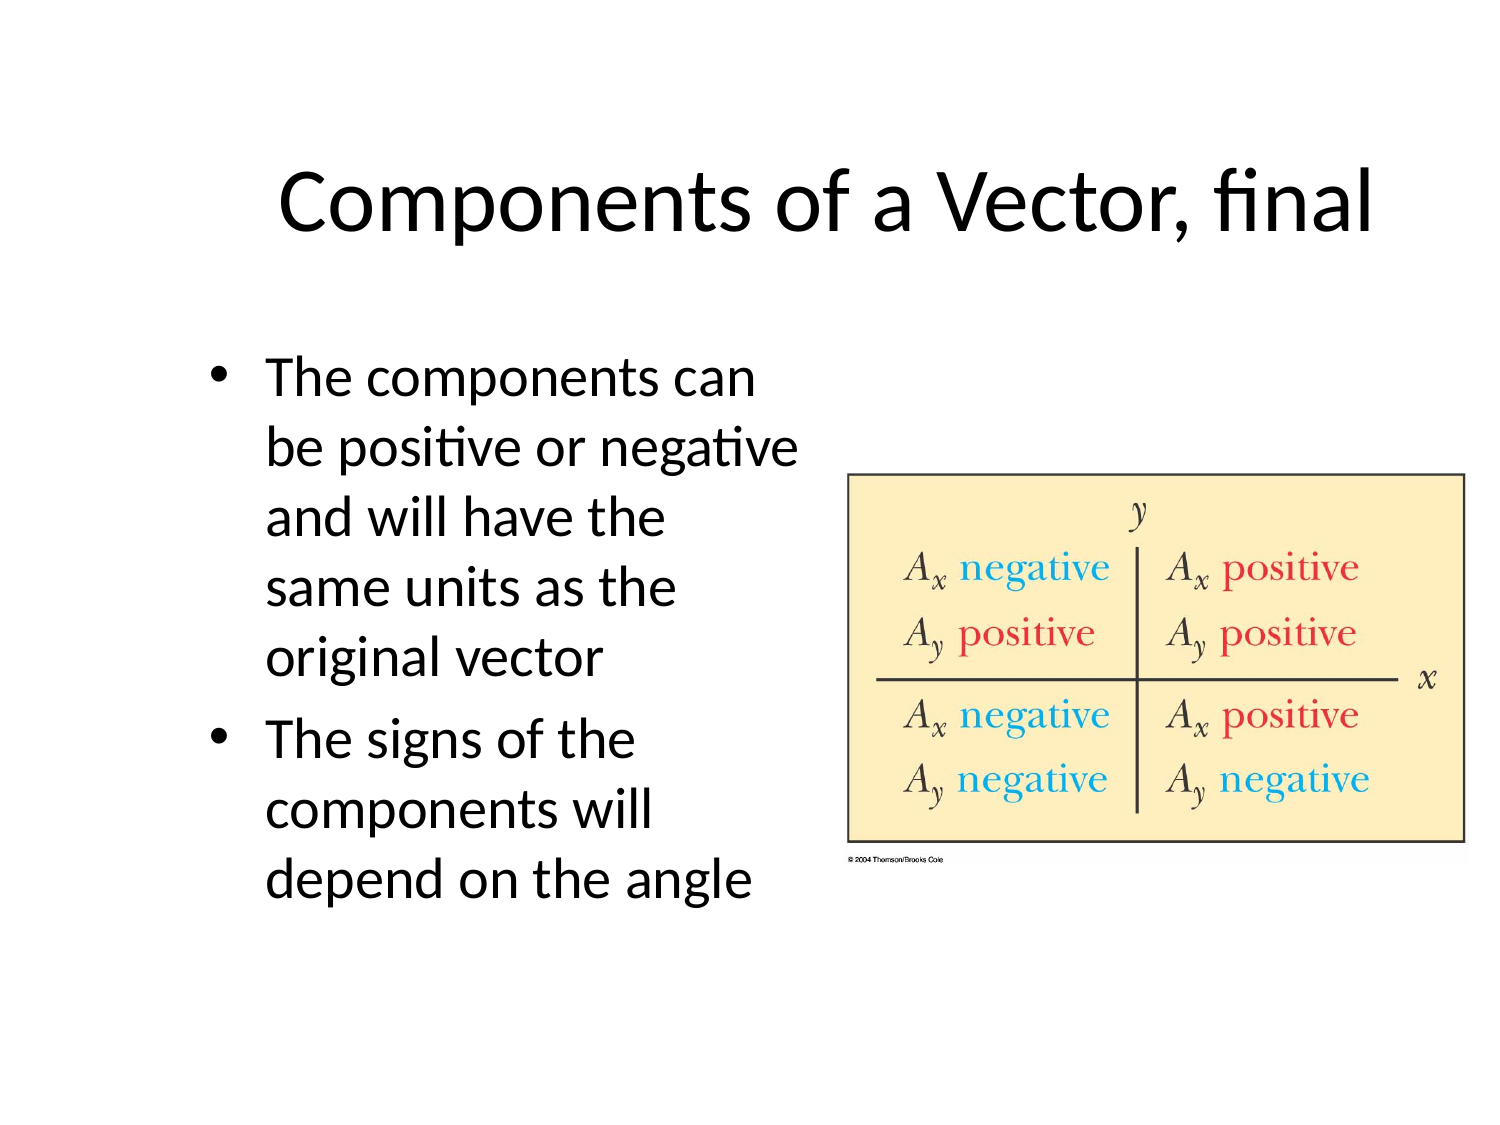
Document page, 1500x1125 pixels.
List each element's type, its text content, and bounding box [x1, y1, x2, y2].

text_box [843, 472, 1470, 865]
list The components can be positive or negative and will have the same units as the original vector The signs of the components will depend on the angle [193, 331, 819, 1006]
title Components of a Vector, final [188, 101, 1468, 289]
